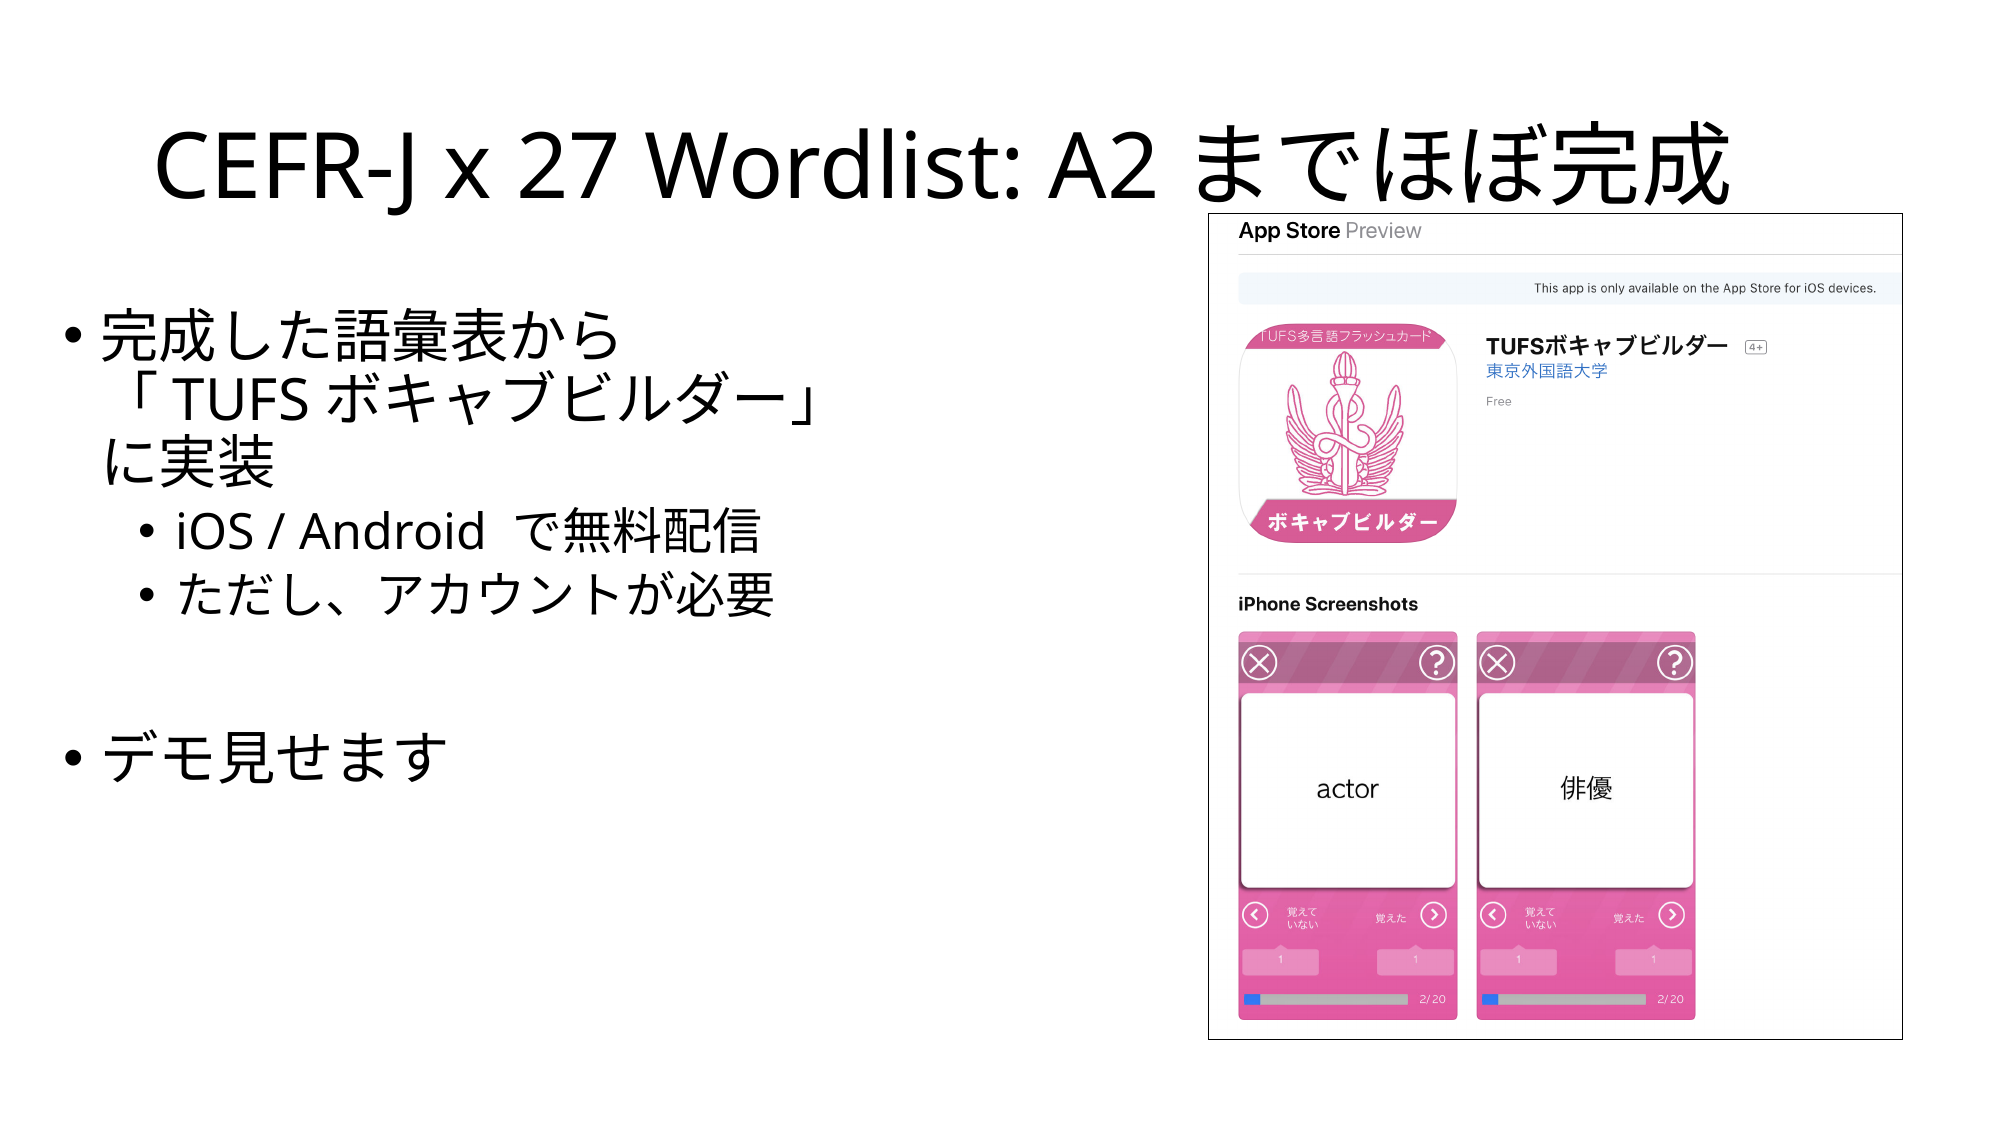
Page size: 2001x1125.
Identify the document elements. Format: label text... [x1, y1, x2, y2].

list 完成した語彙表から 「TUFSボキャブビルダー」 に実装 iOS / Android で無料配信 ただし、アカウントが必要 デモ見せます [48, 299, 1208, 1014]
title CEFR-J x 27 Wordlist: A2までほぼ完成 [137, 59, 1863, 278]
picture [1208, 213, 1903, 1040]
